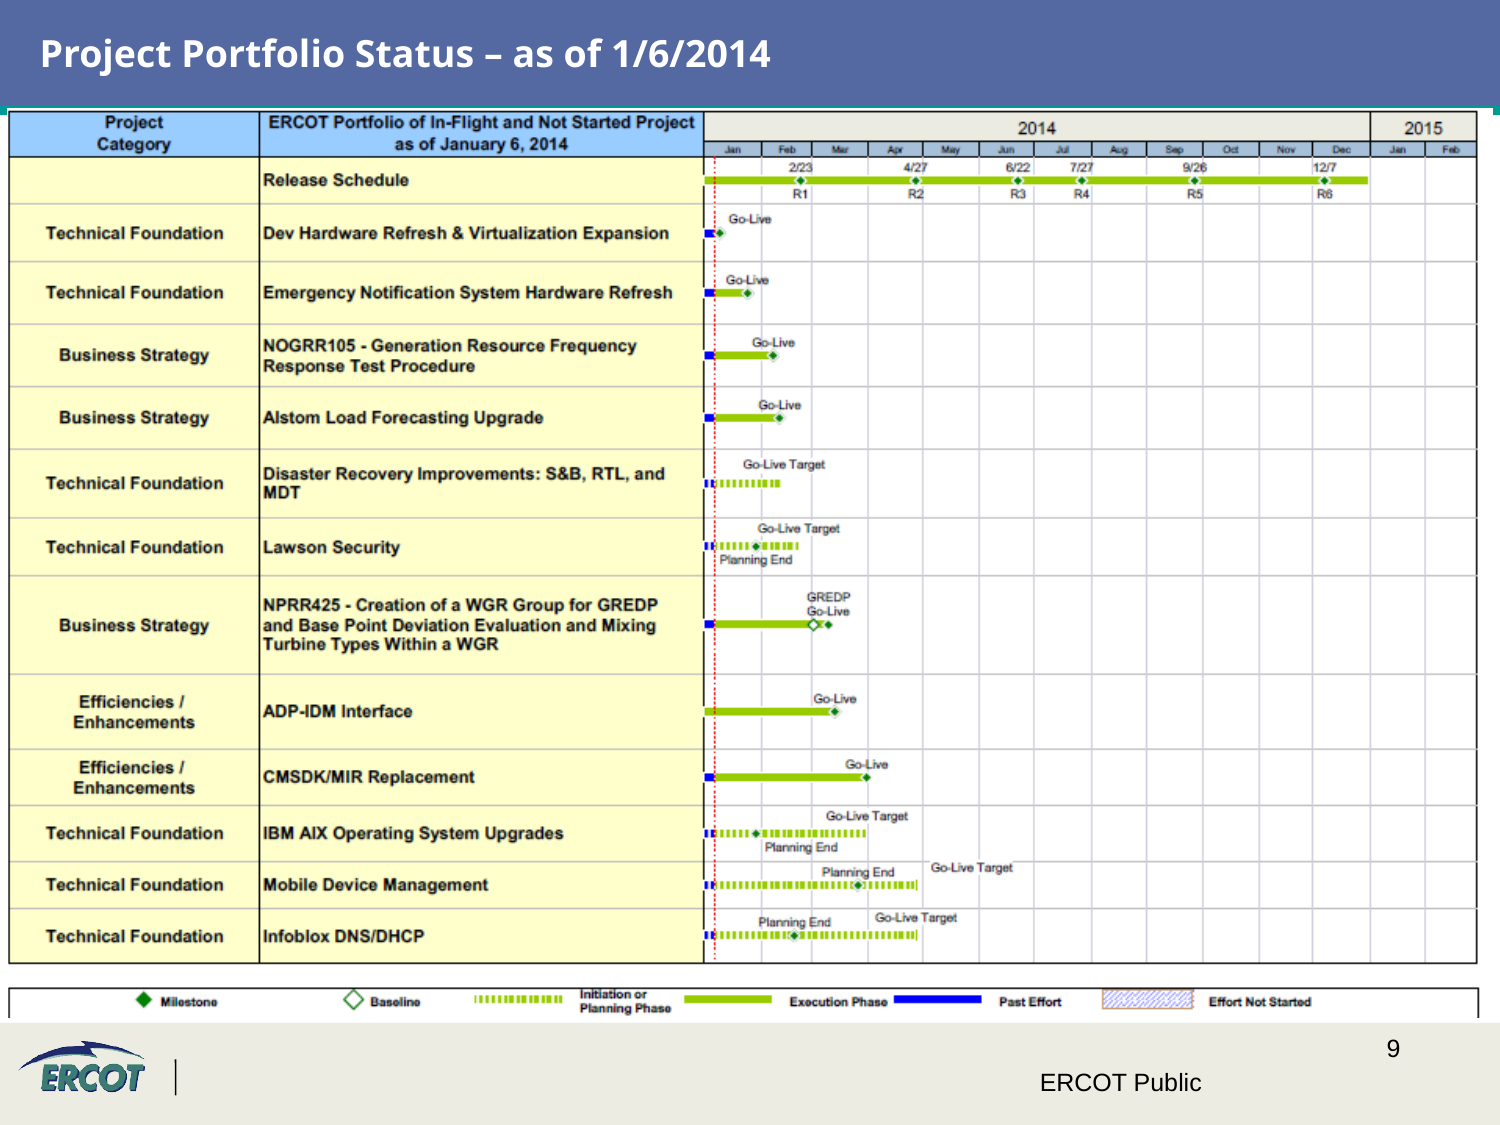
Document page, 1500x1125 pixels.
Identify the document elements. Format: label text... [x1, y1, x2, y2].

footer ERCOT Public [1025, 1059, 1438, 1125]
picture [10, 1031, 151, 1111]
picture [6, 107, 1494, 1018]
text_box Project Portfolio Status – as of 1/6/2014 [24, 30, 1163, 106]
